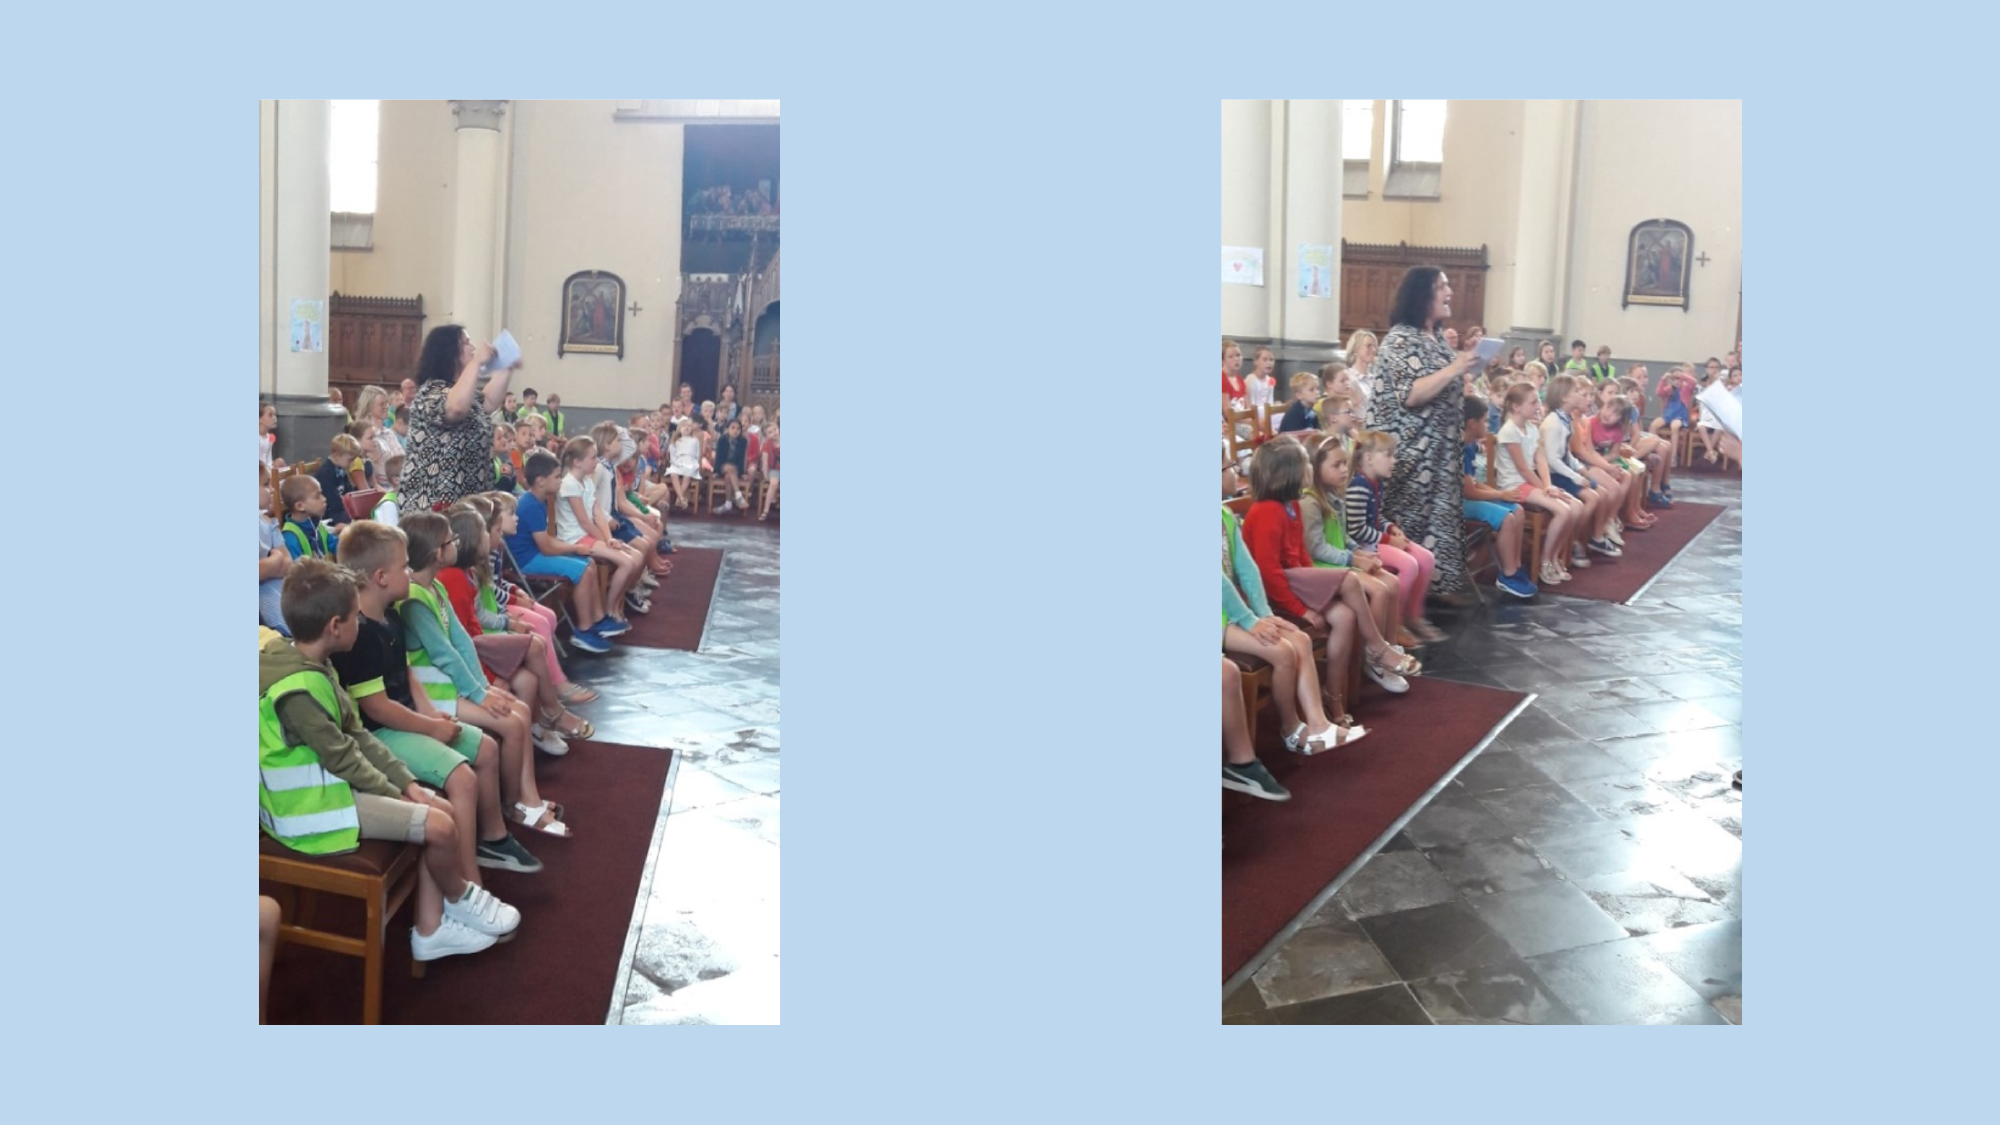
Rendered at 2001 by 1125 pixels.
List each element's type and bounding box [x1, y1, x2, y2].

picture [1018, 101, 1944, 1024]
picture [56, 101, 982, 1024]
